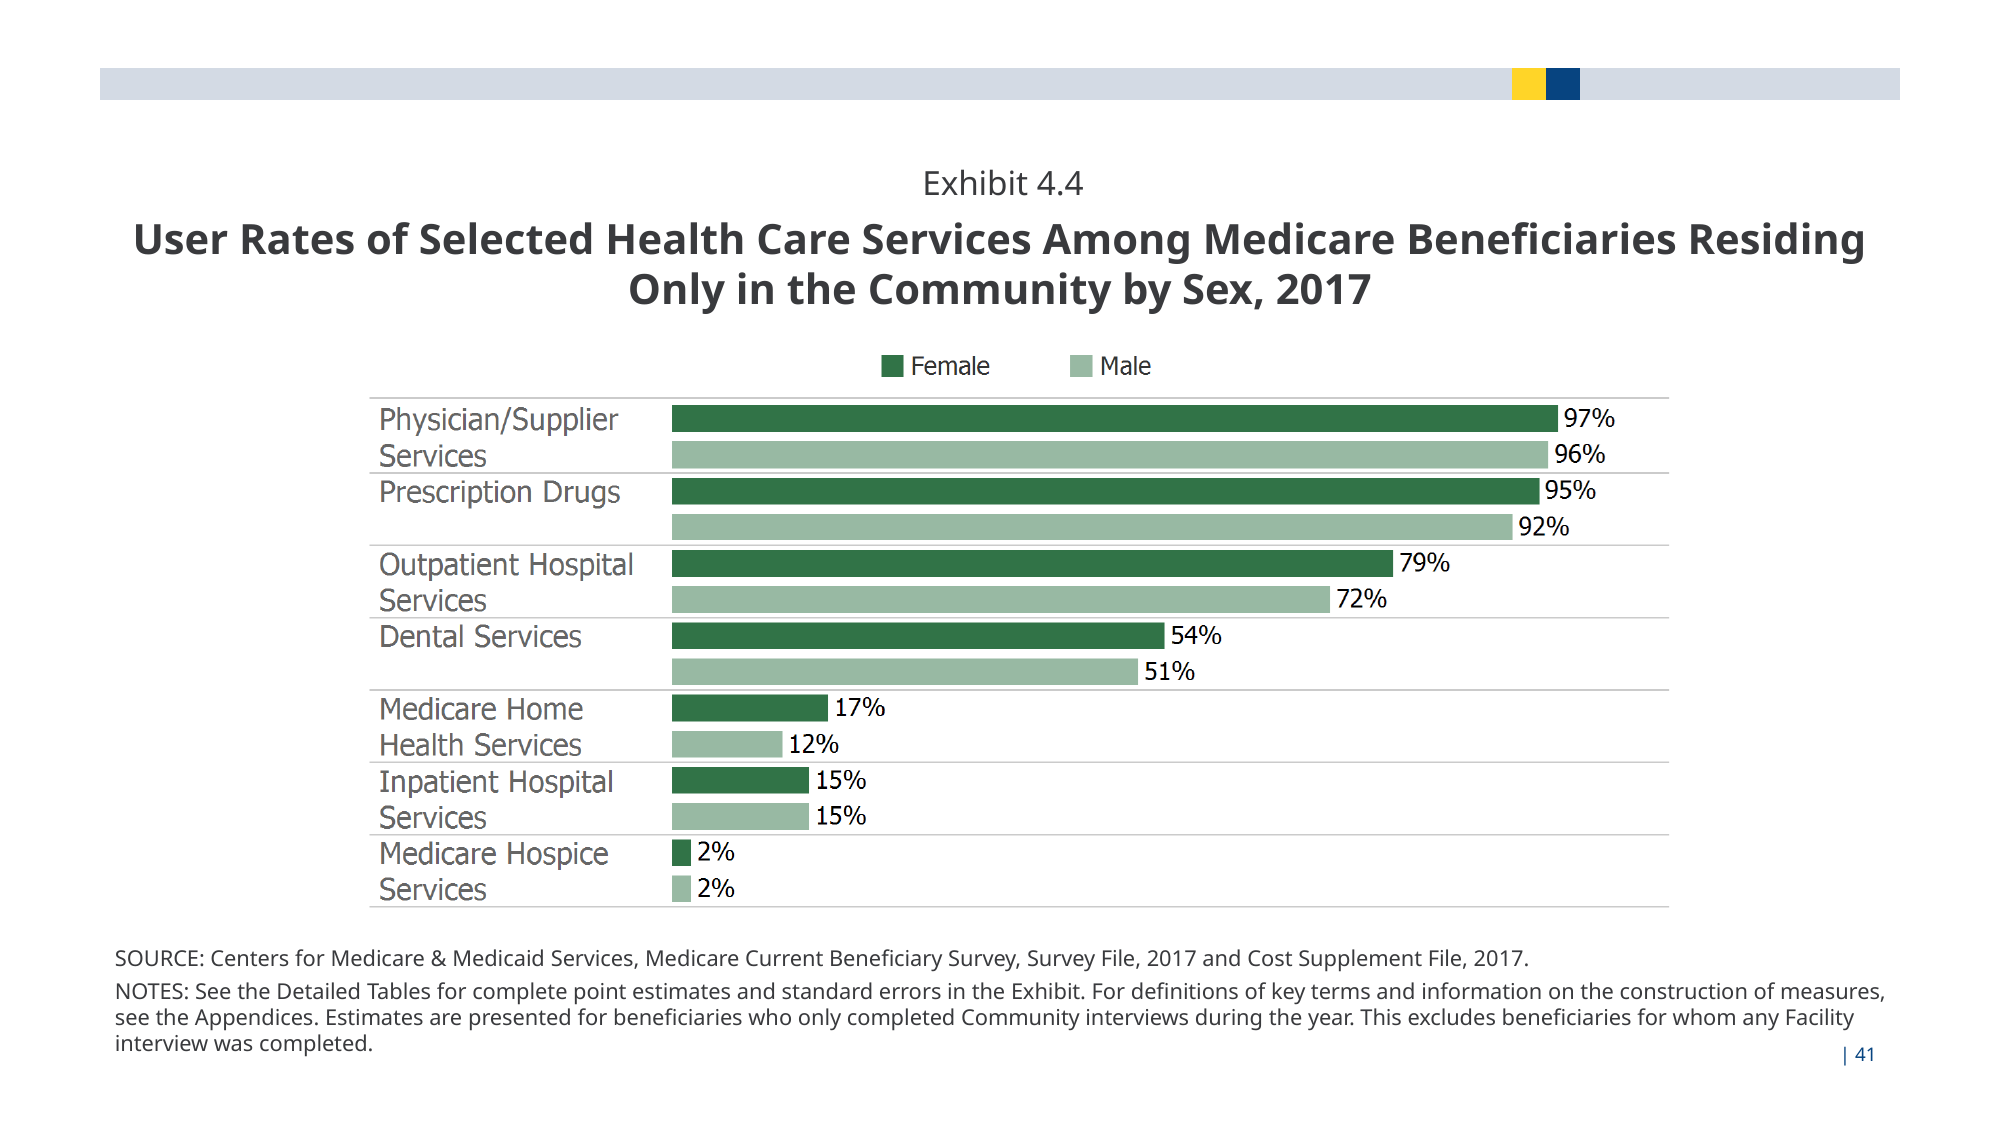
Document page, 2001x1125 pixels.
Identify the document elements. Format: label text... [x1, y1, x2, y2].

title Exhibit 4.4 [99, 154, 1900, 213]
picture [350, 331, 1689, 923]
list SOURCE: Centers for Medicare & Medicaid Services, Medicare Current Beneficiary Survey, Survey File, 2017 and Cost Supplement File, 2017. NOTES: See the Detailed Tables for complete point estimates and standard errors in the Exhibit. For definitions of key terms and information on the construction of measures, see the Appendices. Estimates are presented for beneficiaries who only completed Community interviews during the year. This excludes beneficiaries for whom any Facility interview was completed. [99, 937, 1900, 1100]
list User Rates of Selected Health Care Services Among Medicare Beneficiaries Residing Only in the Community by Sex, 2017 [99, 213, 1900, 300]
